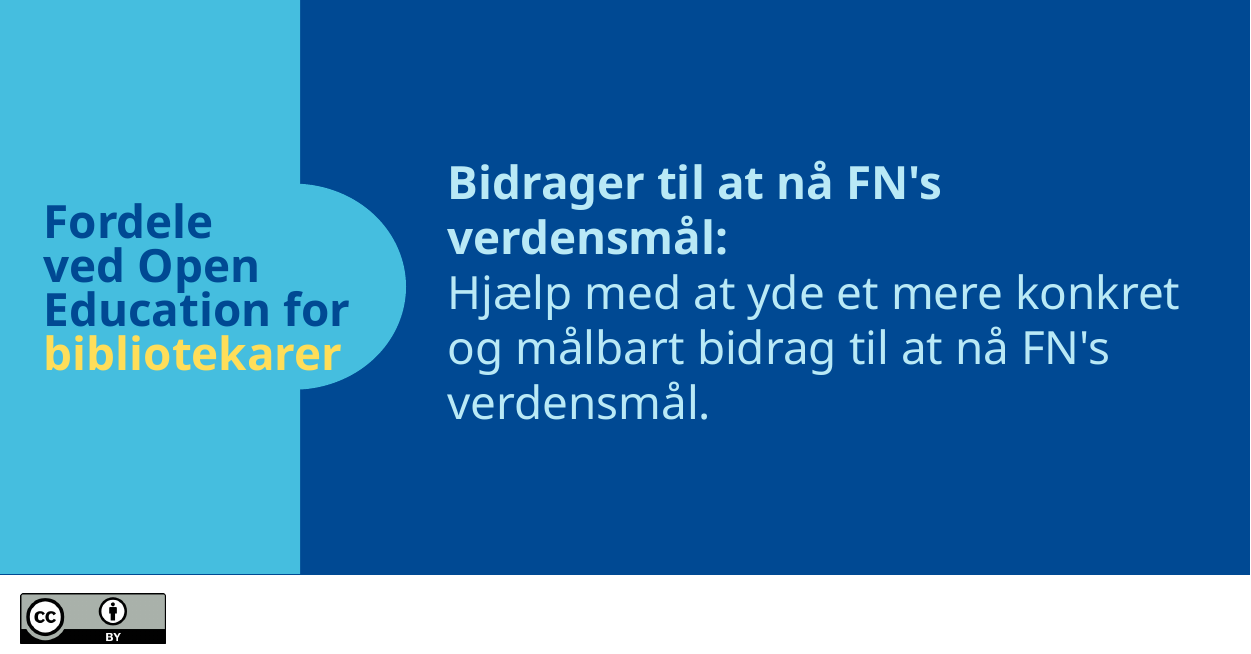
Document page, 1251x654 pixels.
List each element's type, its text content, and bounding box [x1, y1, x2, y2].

text_box Bidrager til at nå FN's verdensmål: Hjælp med at yde et mere konkret og målbart bidrag til at nå FN's verdensmål. [435, 141, 1198, 441]
text_box [0, 582, 1250, 654]
text_box [373, 213, 407, 360]
text_box [0, 0, 301, 574]
picture [20, 592, 166, 645]
text_box [252, 183, 336, 191]
text_box Fordele ved Open Education for bibliotekarer [31, 191, 373, 392]
